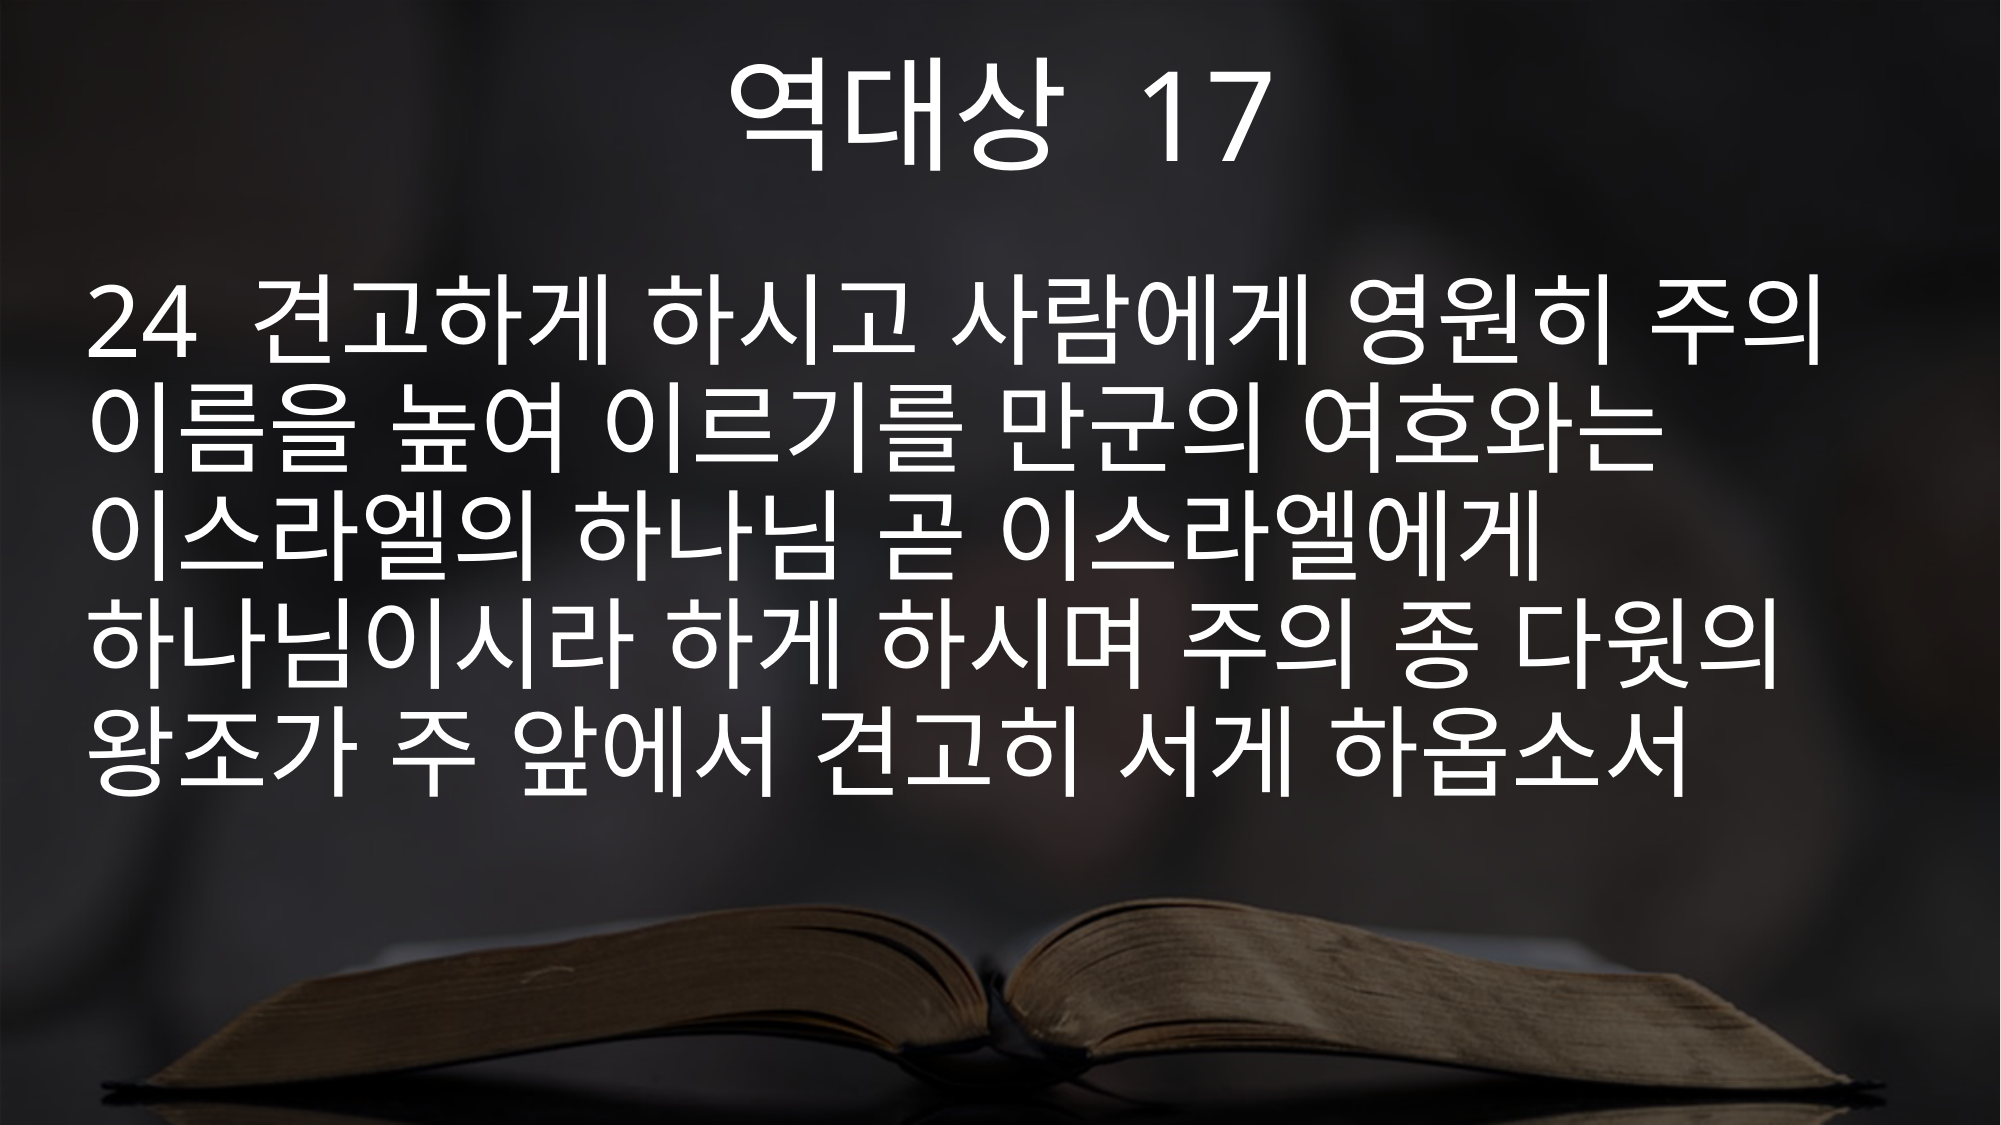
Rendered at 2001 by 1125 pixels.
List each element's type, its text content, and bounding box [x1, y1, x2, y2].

footer 역대상 17 [0, 32, 2000, 192]
picture [0, 0, 2001, 1125]
list 24 견고하게 하시고 사람에게 영원히 주의 이름을 높여 이르기를 만군의 여호와는 이스라엘의 하나님 곧 이스라엘에게 하나님이시라 하게 하시며 주의 종 다윗의 왕조가 주 앞에서 견고히 서게 하옵소서 [69, 263, 1953, 423]
